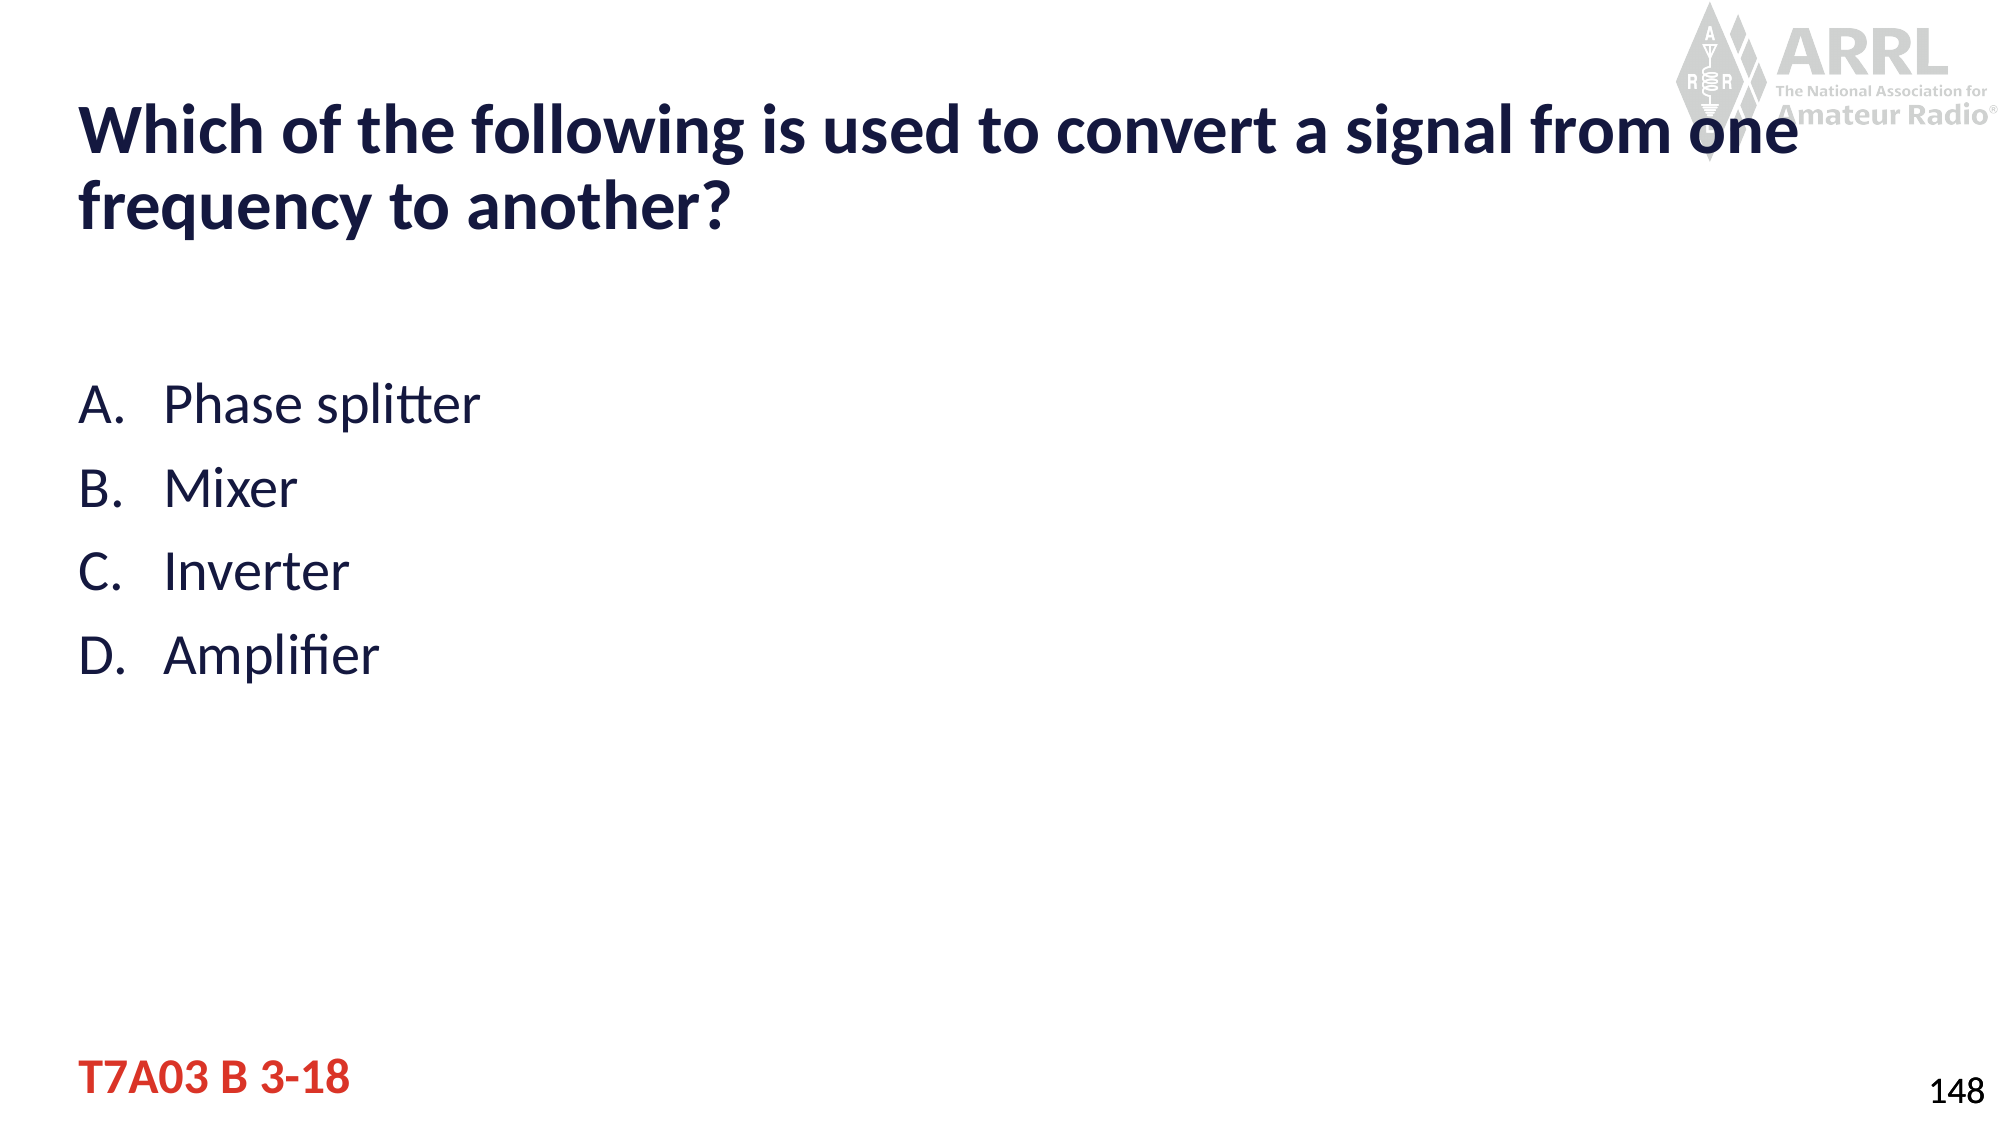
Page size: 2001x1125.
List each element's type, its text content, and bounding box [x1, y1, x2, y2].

list Phase splitter Mixer Inverter Amplifier [63, 365, 1863, 989]
picture [1674, 0, 2000, 164]
text_box T7A03 B 3-18 [63, 1036, 921, 1112]
title Which of the following is used to convert a signal from one frequency to another? [63, 59, 1863, 278]
